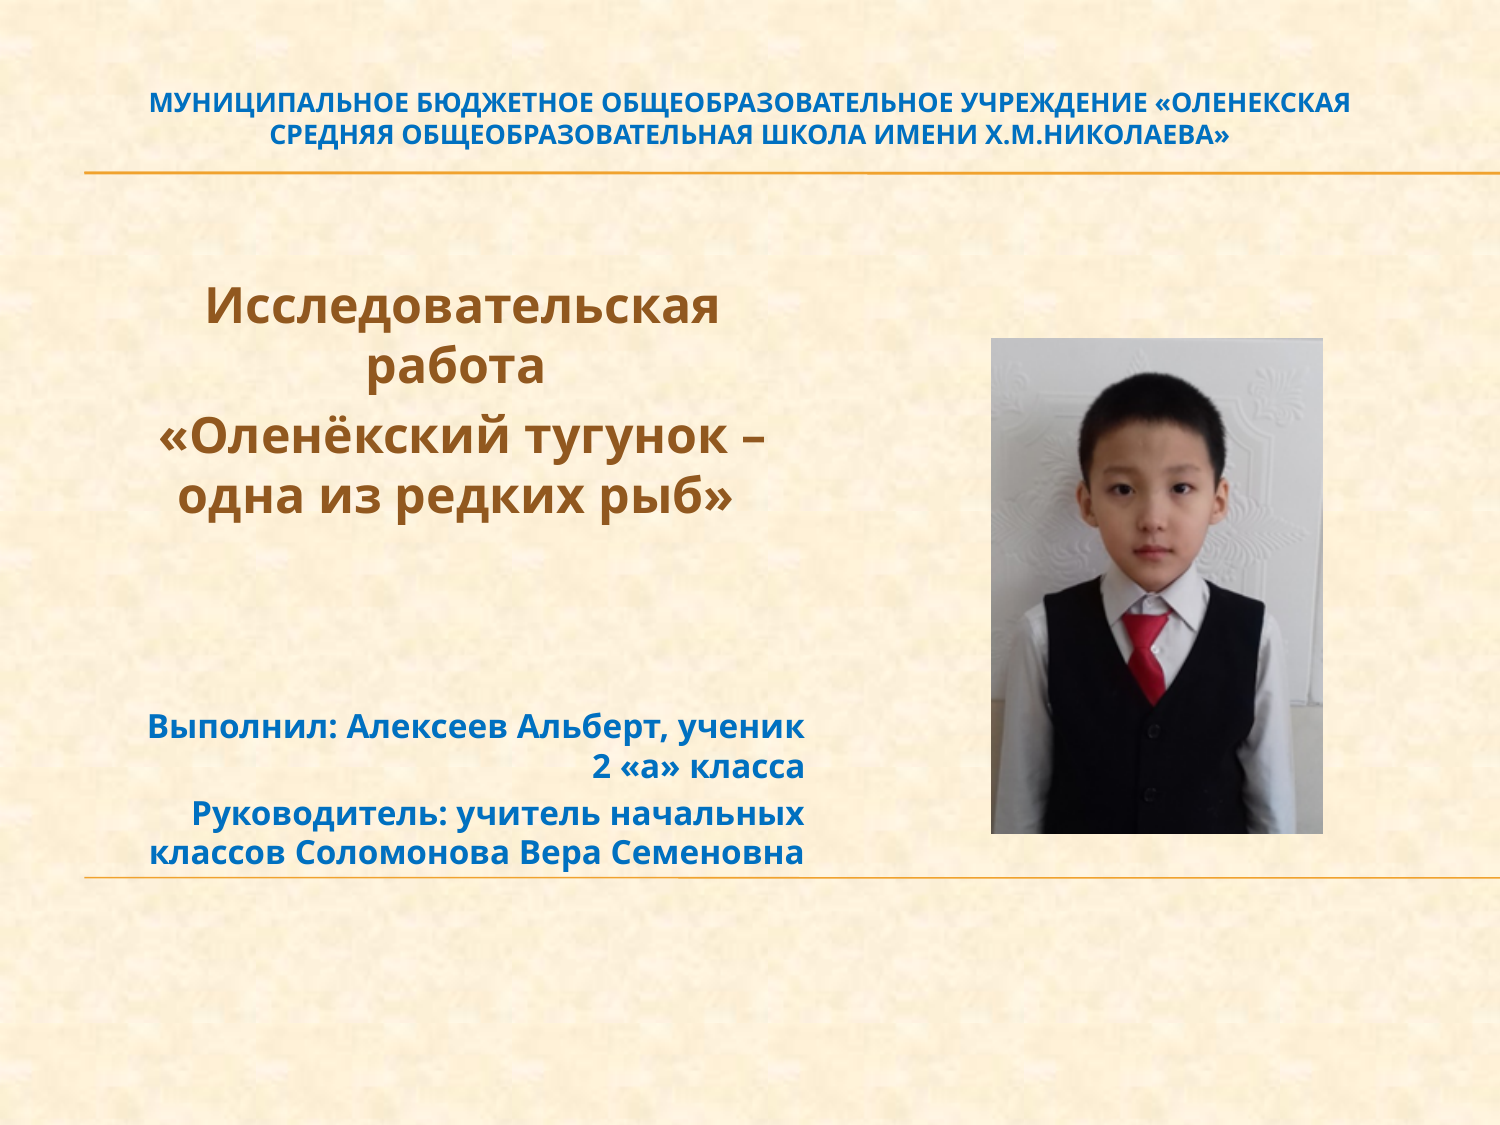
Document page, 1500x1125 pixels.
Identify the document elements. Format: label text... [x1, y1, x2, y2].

picture [821, 175, 1500, 877]
picture [0, 0, 1500, 1125]
title Муниципальное бюджетное общеобразовательное учреждение «Оленекская средняя общеобразовательная школа имени Х.М.Николаева» [112, 78, 1388, 291]
subtitle Исследовательская работа «Оленёкский тугунок – одна из редких рыб» Выполнил: Алексеев Альберт, ученик 2 «а» класса Руководитель: учитель начальных классов Соломонова Вера Семеновна [105, 187, 821, 879]
